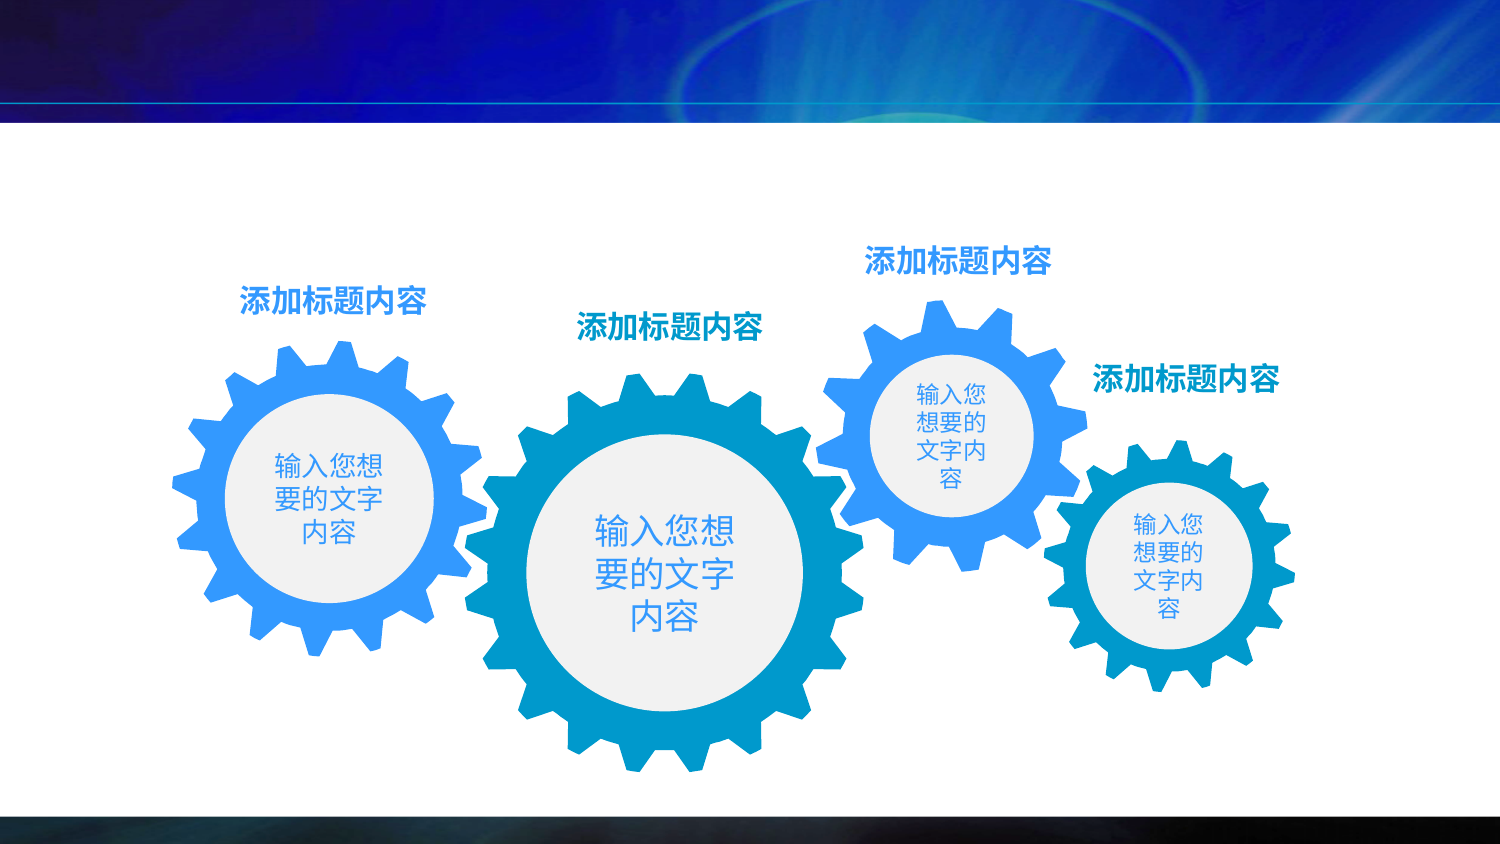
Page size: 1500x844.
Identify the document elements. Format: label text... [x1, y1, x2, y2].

text_box 添加标题内容 [1091, 351, 1302, 405]
picture [0, 817, 1500, 844]
text_box 添加标题内容 [538, 299, 802, 371]
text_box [464, 373, 864, 773]
text_box 添加标题内容 [202, 273, 465, 327]
picture [0, 0, 1500, 102]
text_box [171, 340, 488, 657]
text_box 添加标题内容 [827, 233, 1090, 287]
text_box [815, 300, 1088, 572]
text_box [1043, 439, 1296, 693]
picture [0, 105, 1500, 122]
